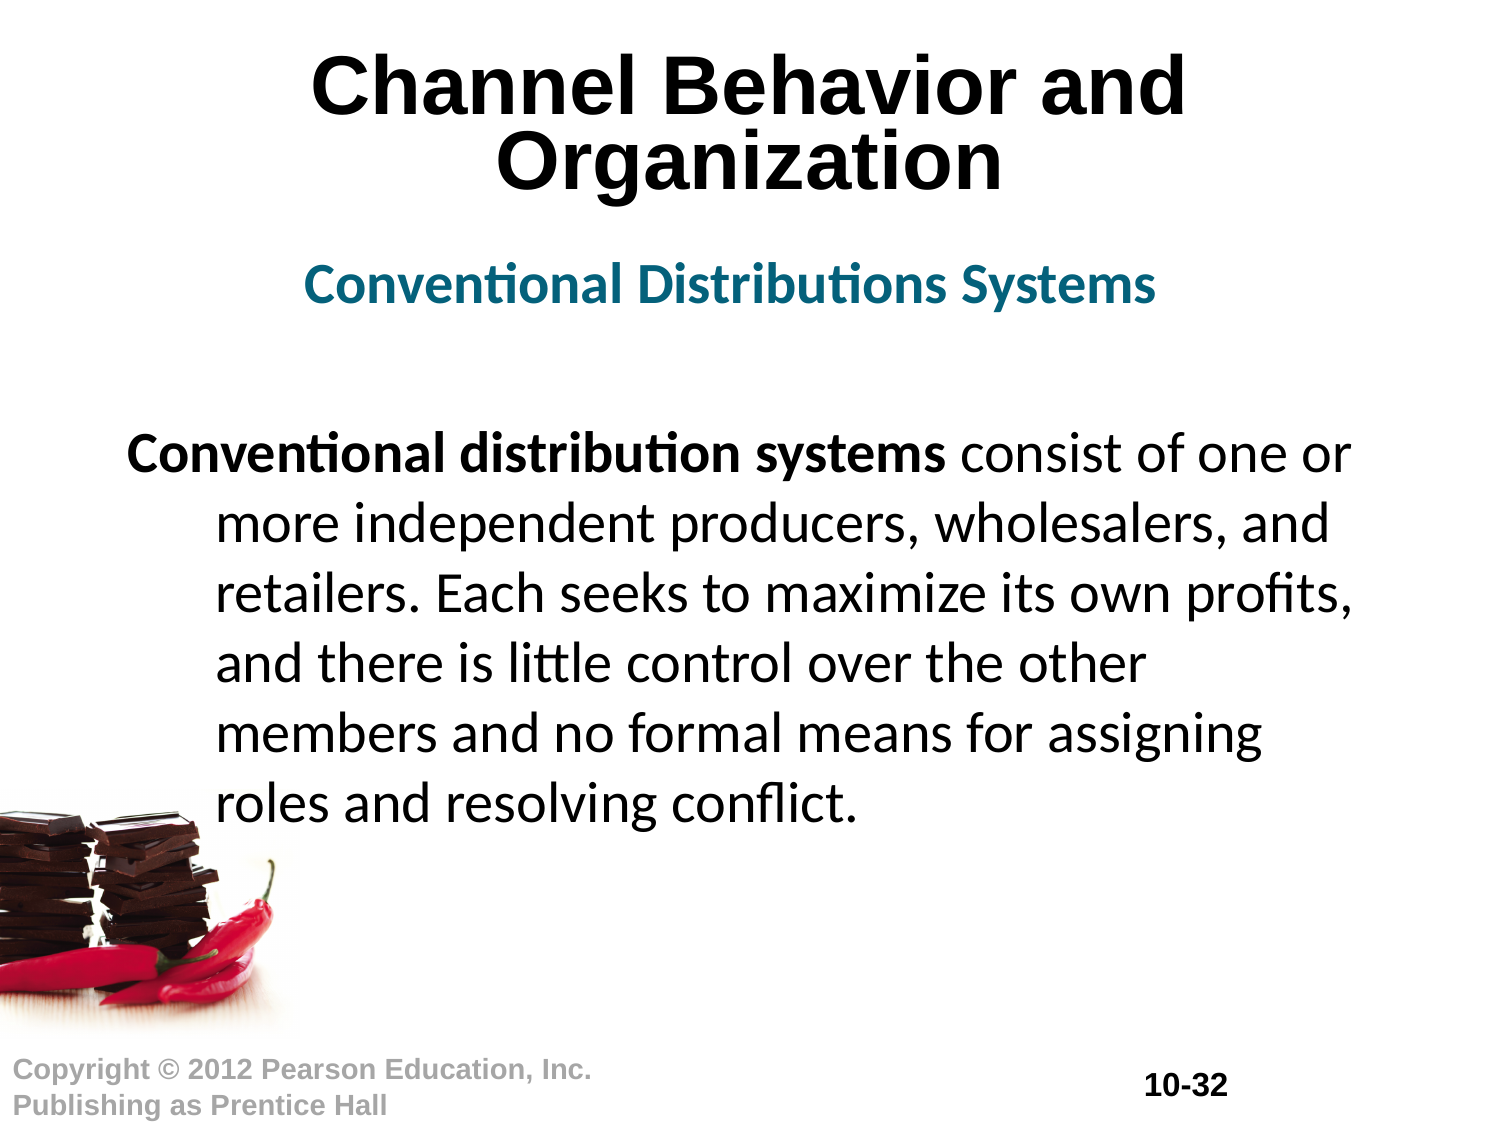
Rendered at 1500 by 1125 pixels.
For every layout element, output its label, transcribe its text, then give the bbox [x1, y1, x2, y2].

title Channel Behavior and Organization [112, 37, 1388, 226]
list Conventional Distributions Systems [149, 237, 1326, 301]
list Conventional distribution systems consist of one or more independent producers, wholesalers, and retailers. Each seeks to maximize its own profits, and there is little control over the other members and no formal means for assigning roles and resolving conflict. [112, 324, 1388, 1001]
picture [0, 789, 300, 1039]
